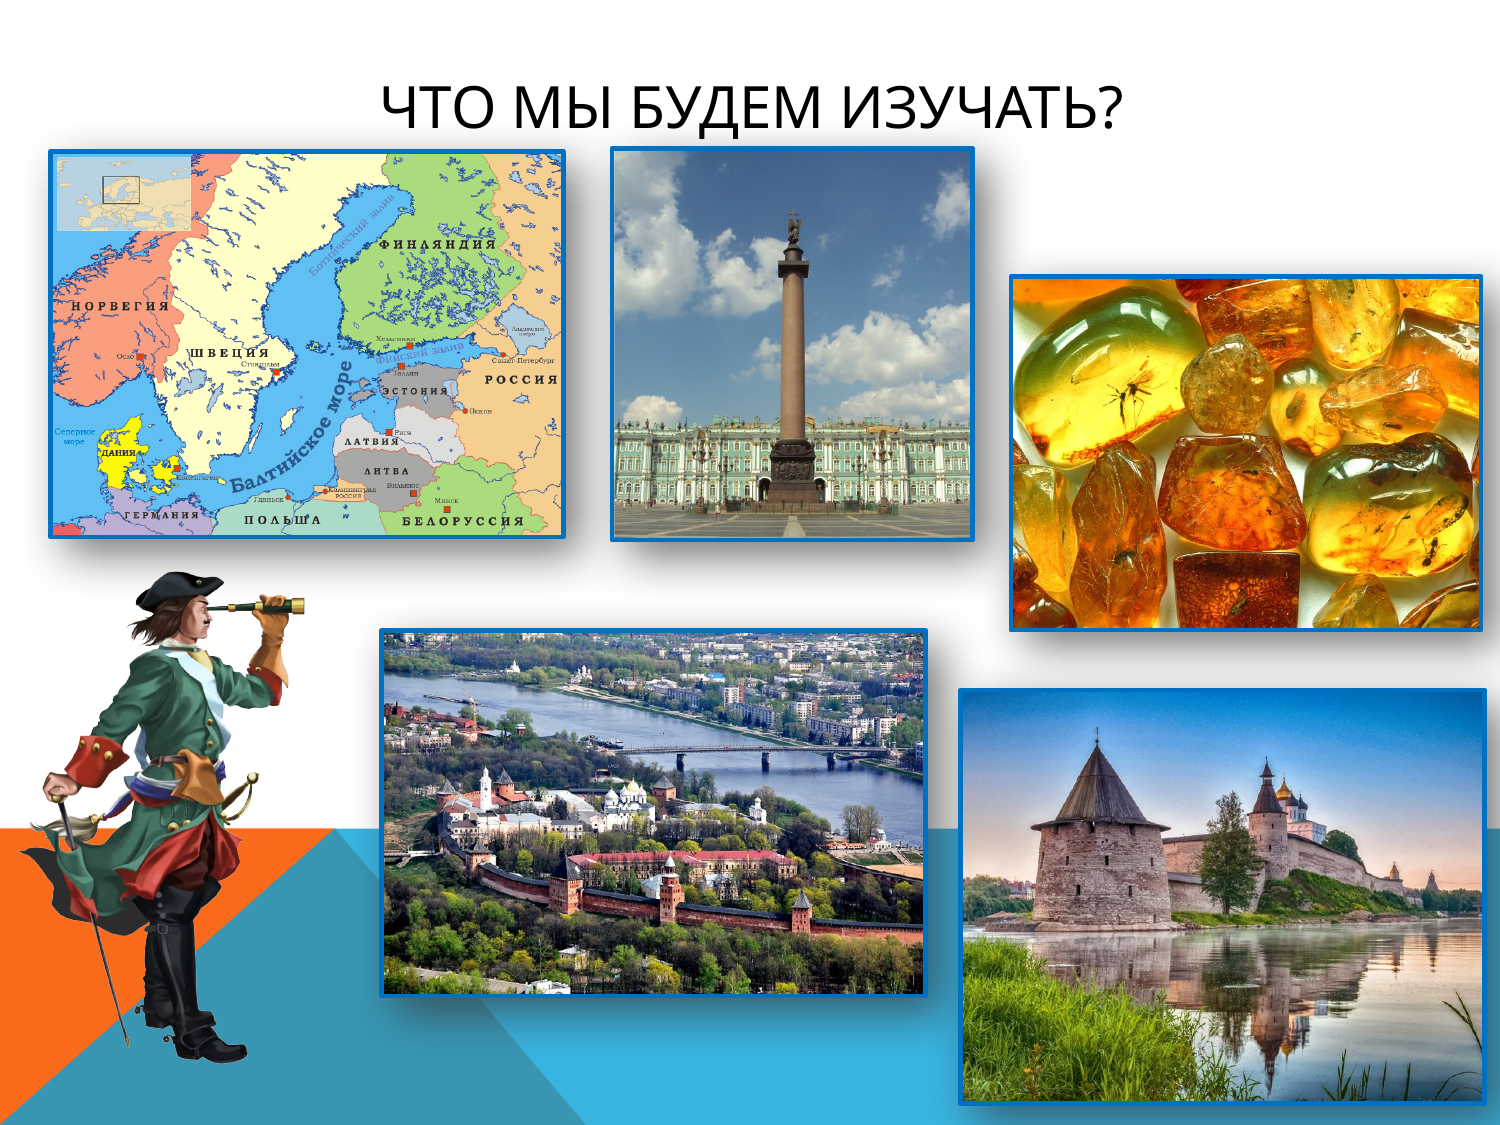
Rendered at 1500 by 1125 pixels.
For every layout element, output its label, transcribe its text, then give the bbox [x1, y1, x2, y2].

picture [383, 632, 924, 995]
picture [52, 153, 562, 536]
picture [962, 692, 1483, 1102]
title Что мы будем изучать? [135, 60, 1369, 150]
picture [2, 555, 324, 1071]
picture [1013, 278, 1479, 628]
picture [614, 150, 971, 538]
